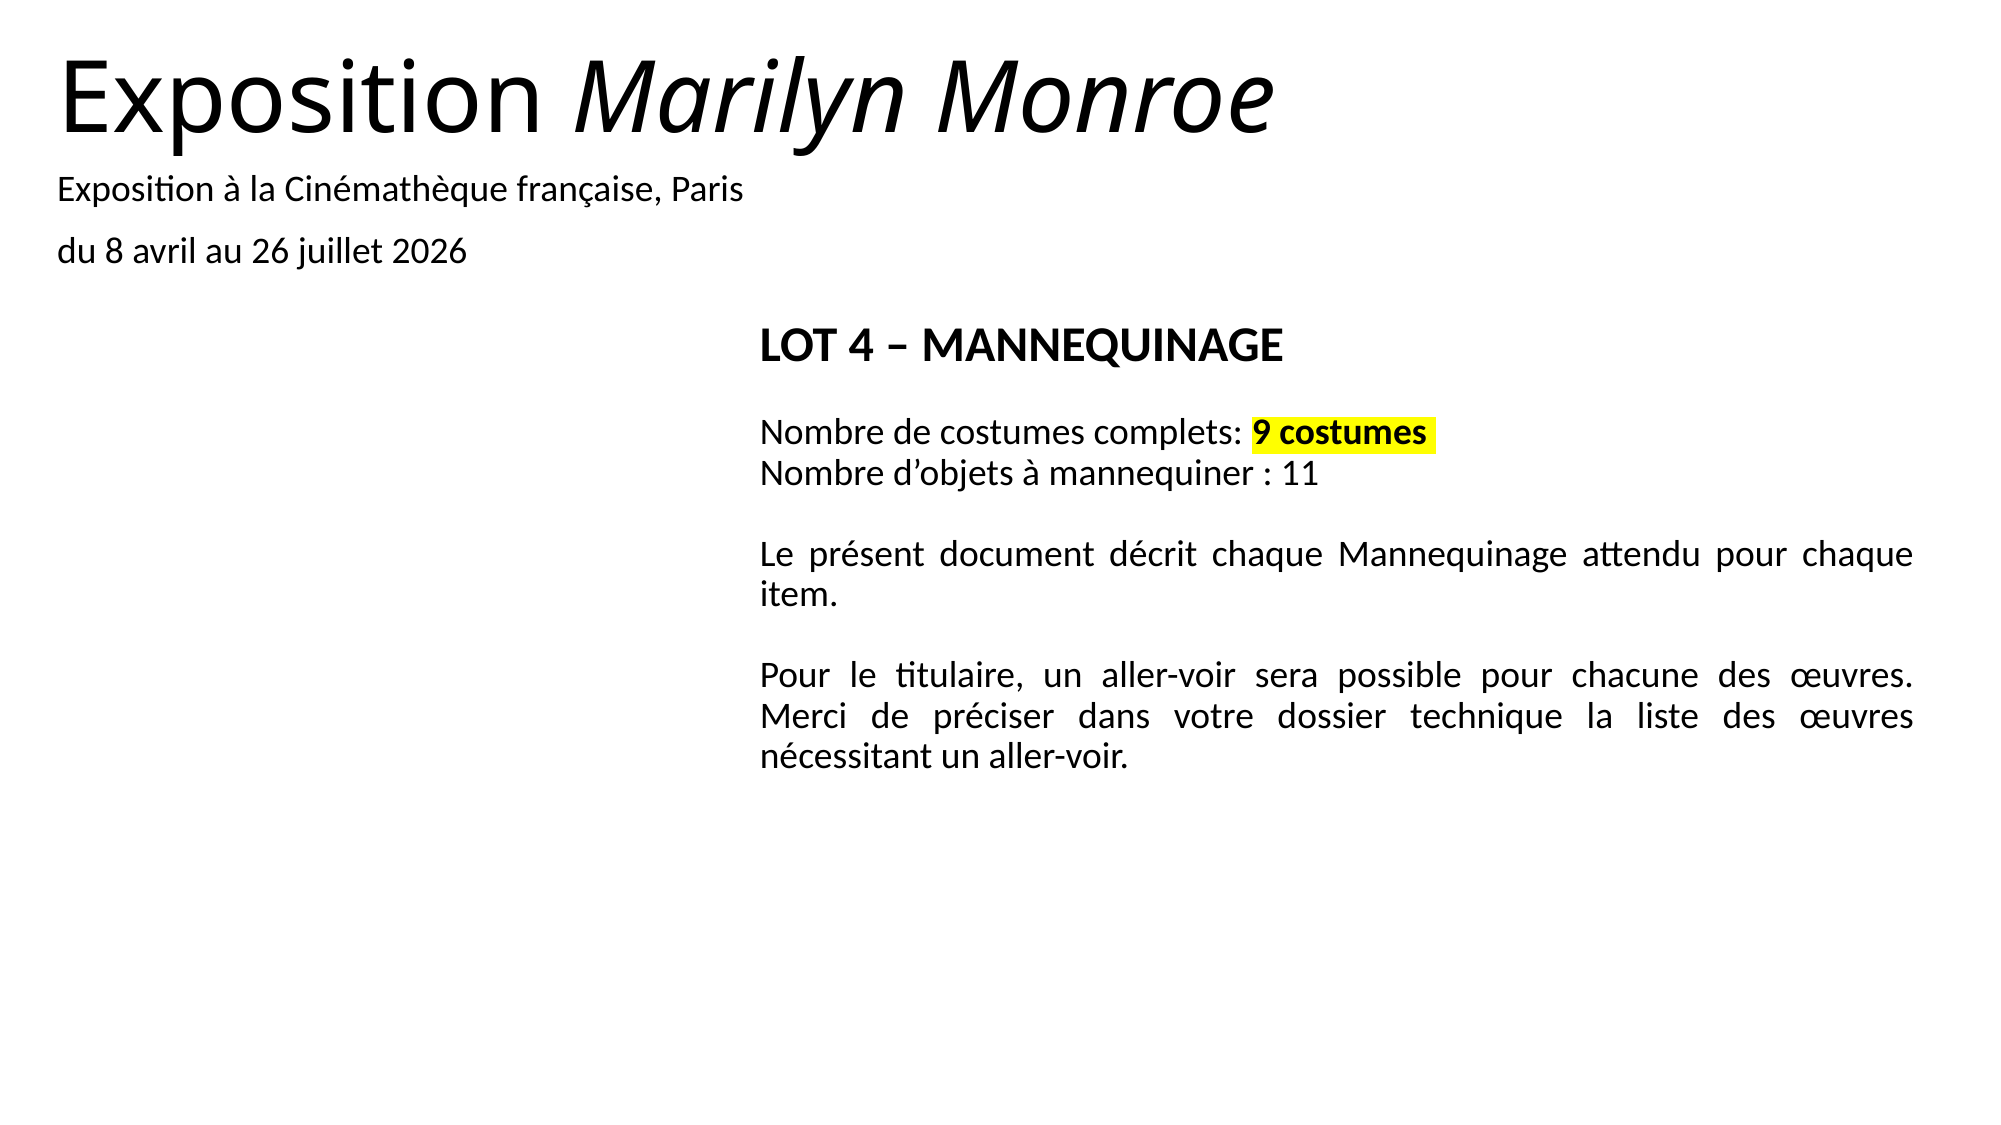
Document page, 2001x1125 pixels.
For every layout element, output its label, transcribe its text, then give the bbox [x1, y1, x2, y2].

subtitle Exposition à la Cinémathèque française, Paris du 8 avril au 26 juillet 2026 [42, 161, 1543, 311]
text_box LOT 4 – MANNEQUINAGE Nombre de costumes complets: 9 costumes Nombre d’objets à mannequiner : 11 Le présent document décrit chaque Mannequinage attendu pour chaque item. Pour le titulaire, un aller-voir sera possible pour chacune des œuvres. Merci de préciser dans votre dossier technique la liste des œuvres nécessitant un aller-voir. [744, 310, 1931, 921]
title Exposition Marilyn Monroe [42, 34, 1543, 161]
